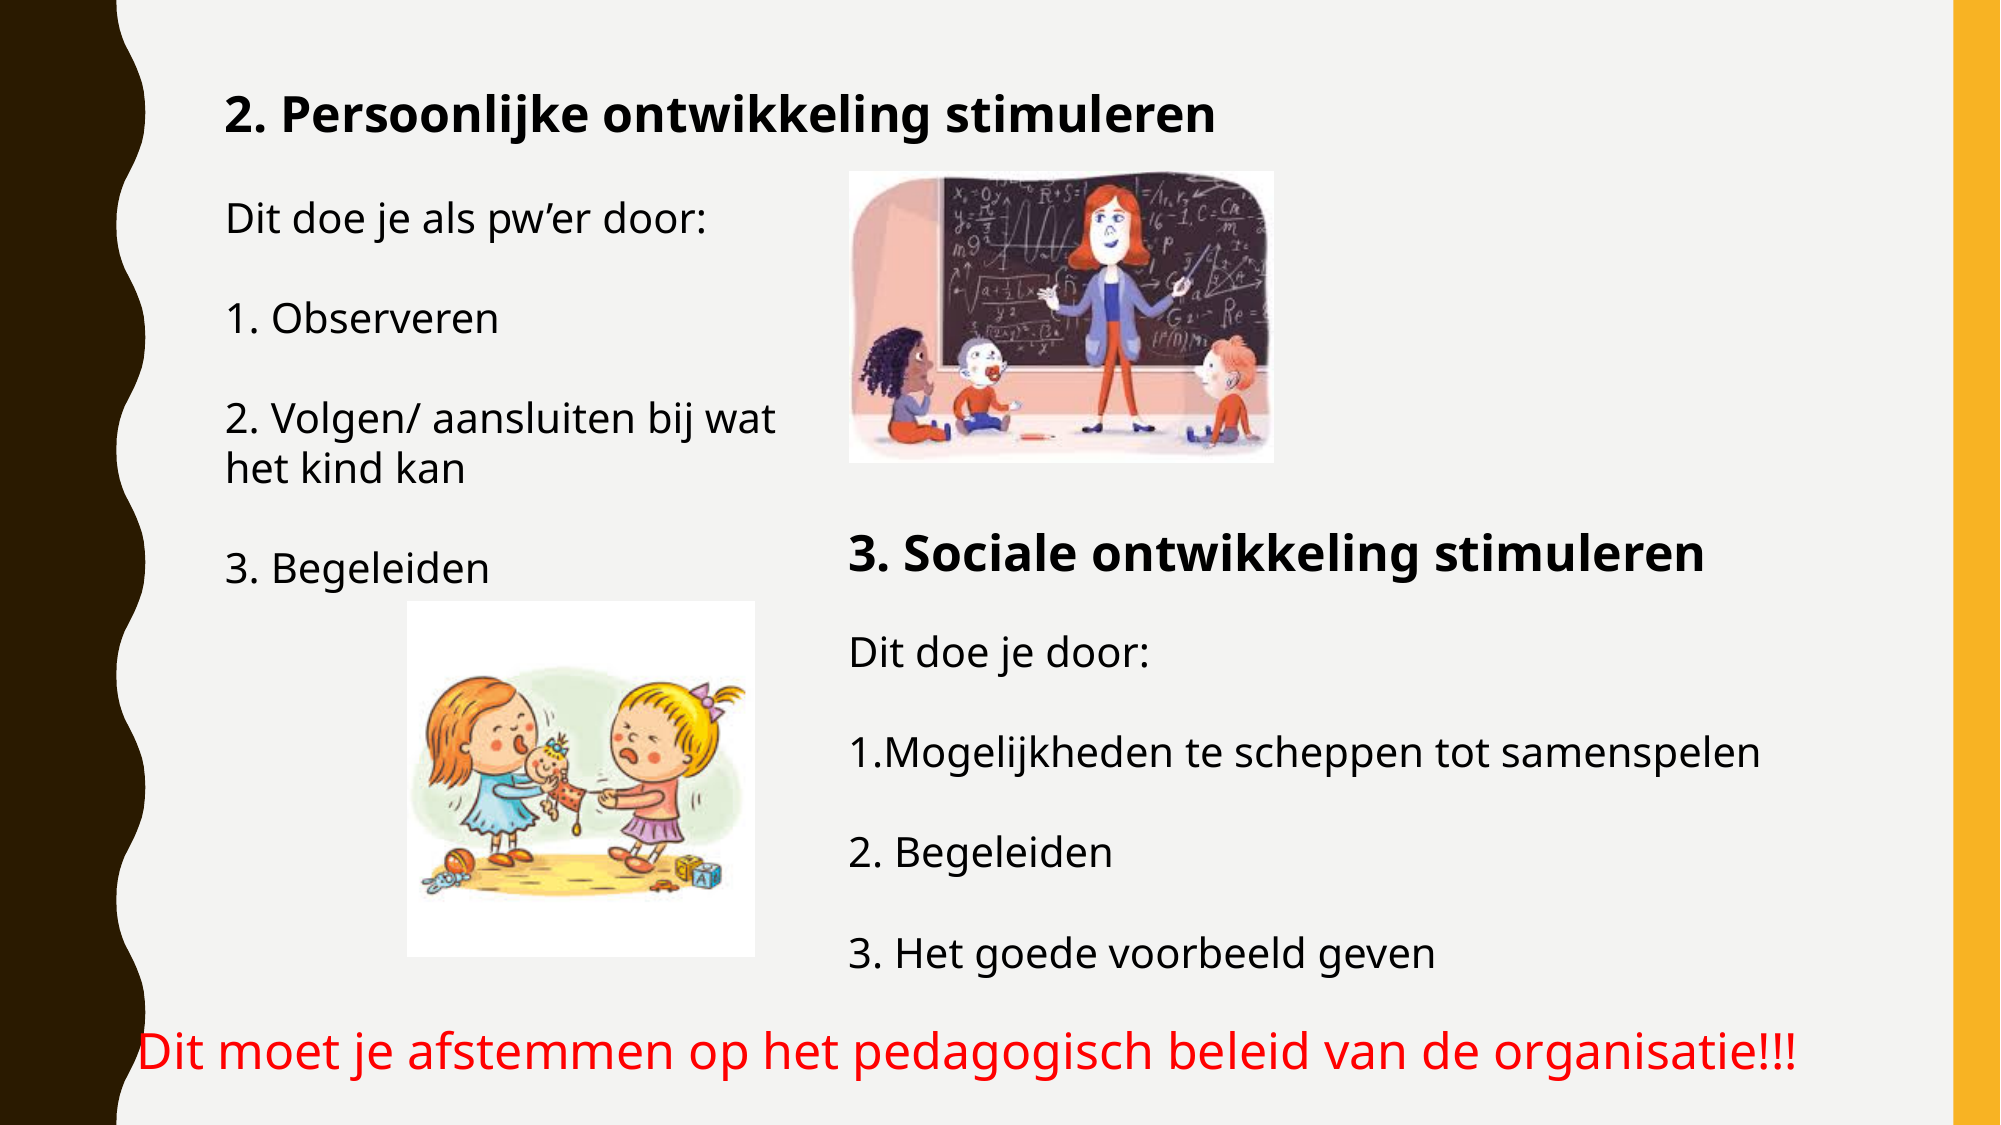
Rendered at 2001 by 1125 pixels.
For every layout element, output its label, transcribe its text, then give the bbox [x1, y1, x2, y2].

picture [407, 601, 755, 957]
picture [849, 171, 1274, 463]
text_box Dit moet je afstemmen op het pedagogisch beleid van de organisatie!!! [122, 1012, 1814, 1087]
text_box 3. Sociale ontwikkeling stimuleren Dit doe je door: 1.Mogelijkheden te scheppen tot samenspelen 2. Begeleiden 3. Het goede voorbeeld geven [833, 513, 1861, 1029]
text_box 2. Persoonlijke ontwikkeling stimuleren Dit doe je als pw’er door: 1. Observeren 2. Volgen/ aansluiten bij wat het kind kan 3. Begeleiden [210, 74, 1234, 600]
